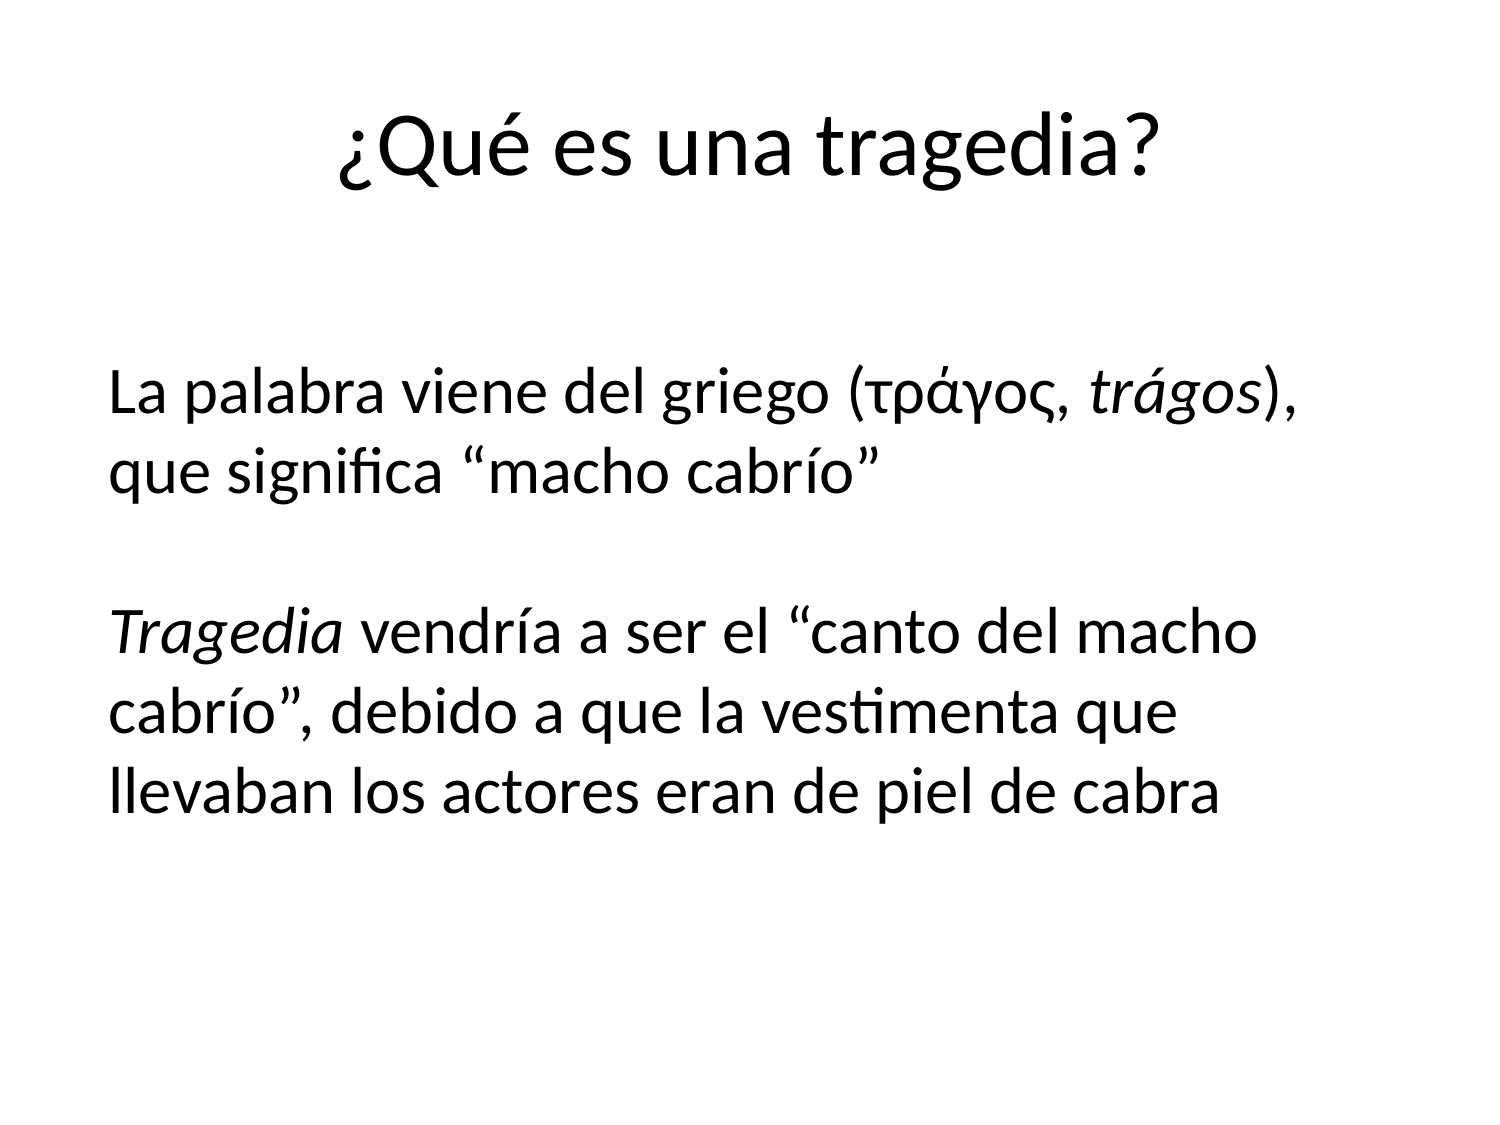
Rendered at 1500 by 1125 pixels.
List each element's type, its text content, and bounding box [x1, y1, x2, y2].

text_box La palabra viene del griego (τράγος, trágos), que significa “macho cabrío” Tragedia vendría a ser el “canto del macho cabrío”, debido a que la vestimenta que llevaban los actores eran de piel de cabra [93, 339, 1383, 835]
title ¿Qué es una tragedia? [74, 44, 1426, 233]
